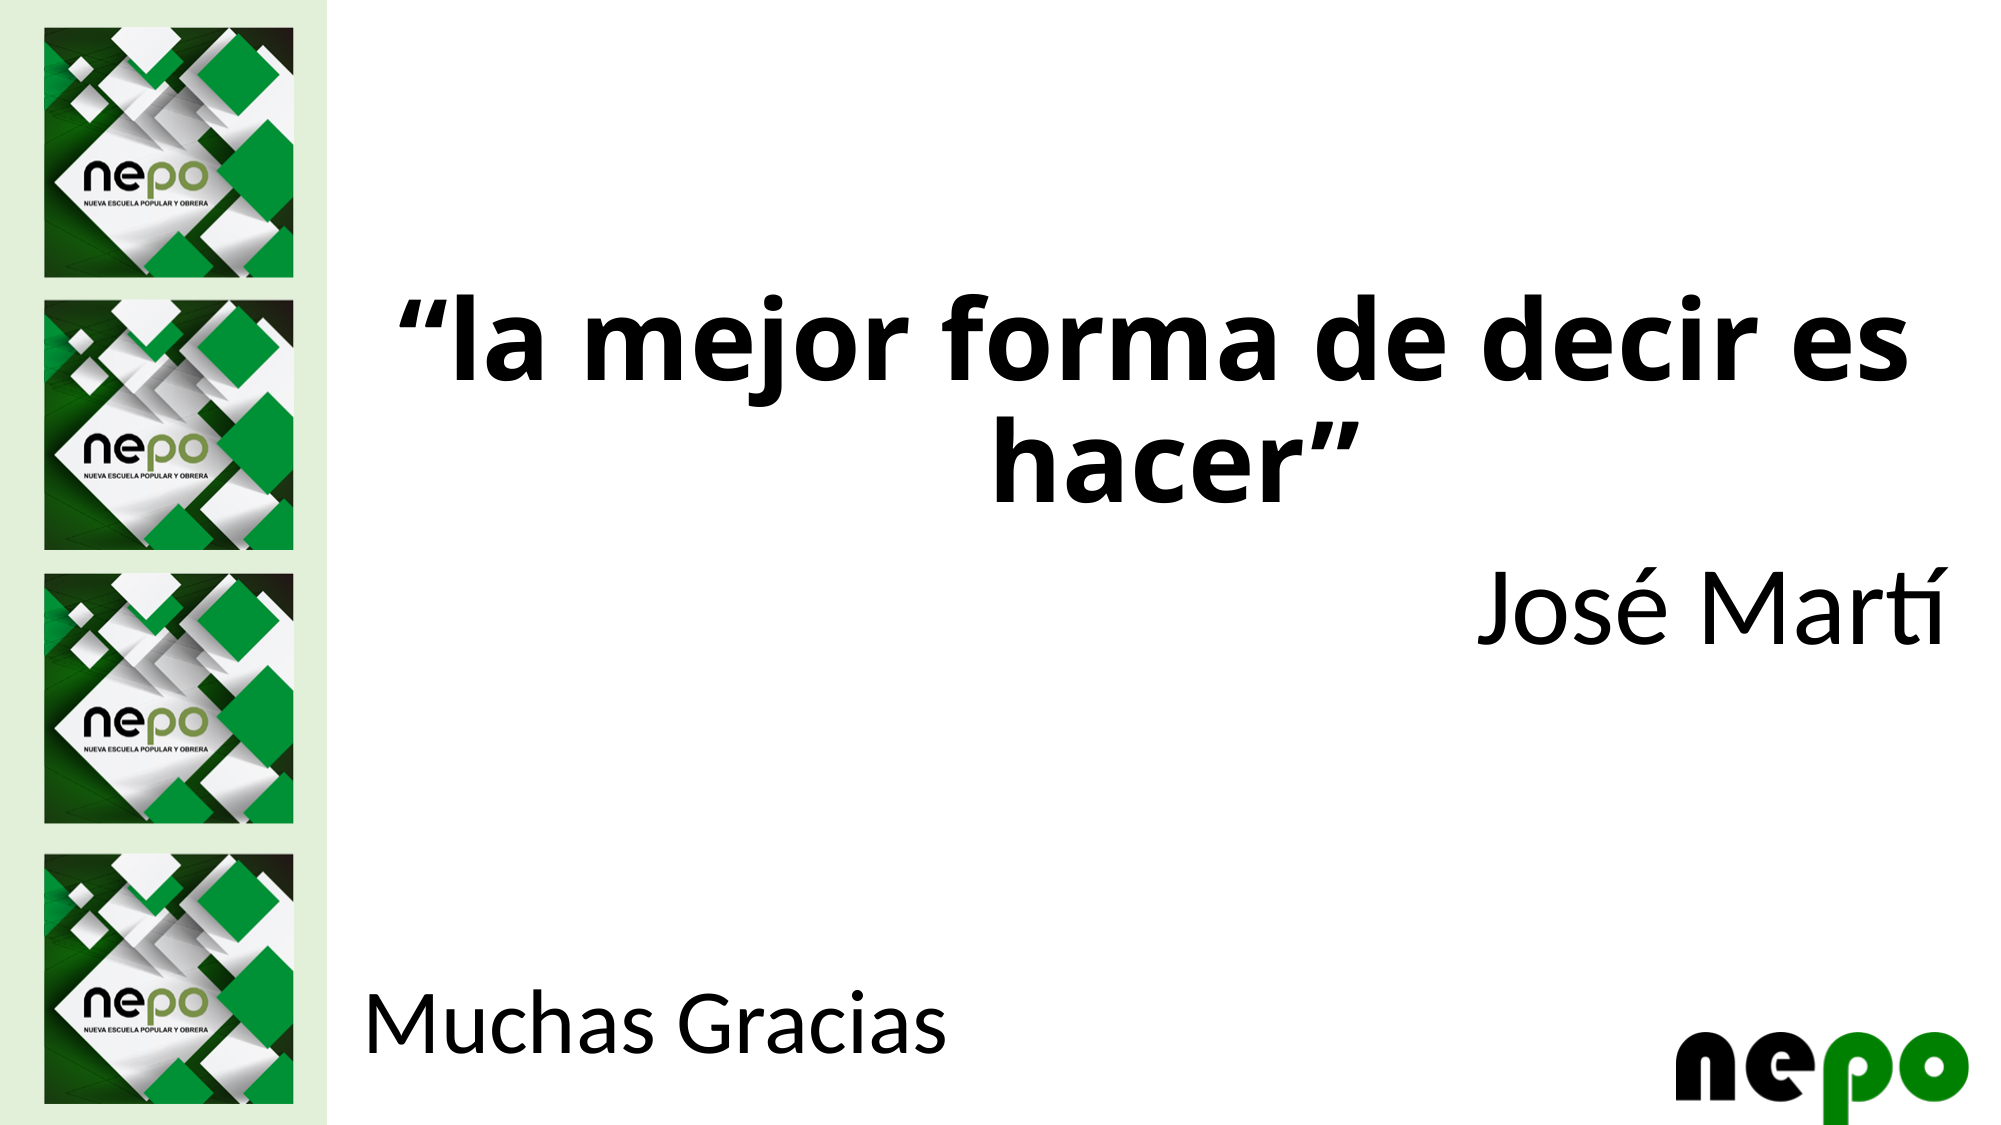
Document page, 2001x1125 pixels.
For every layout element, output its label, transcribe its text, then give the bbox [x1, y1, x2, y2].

picture [1676, 1032, 1969, 1125]
list “la mejor forma de decir es hacer” José Martí Muchas Gracias [347, 276, 1964, 1090]
picture [0, 0, 327, 1125]
